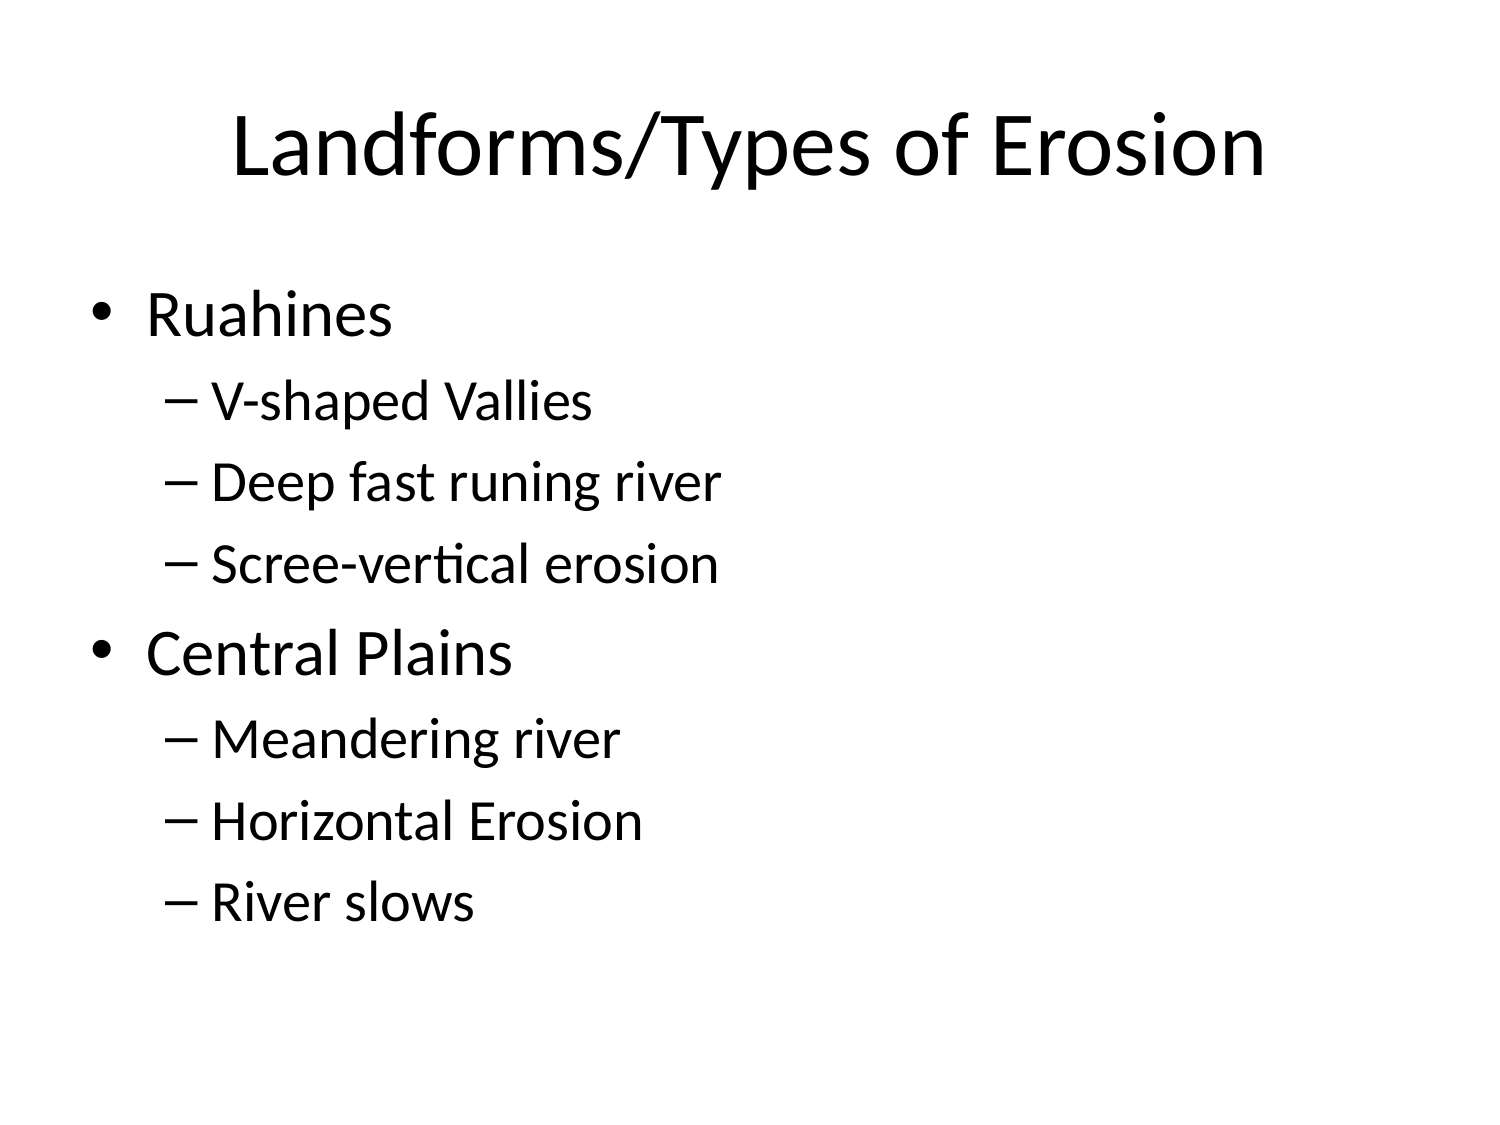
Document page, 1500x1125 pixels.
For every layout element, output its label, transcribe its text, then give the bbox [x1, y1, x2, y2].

title Landforms/Types of Erosion [75, 45, 1425, 233]
list Ruahines V-shaped Vallies Deep fast runing river Scree-vertical erosion Central Plains Meandering river Horizontal Erosion River slows [75, 262, 1425, 1005]
